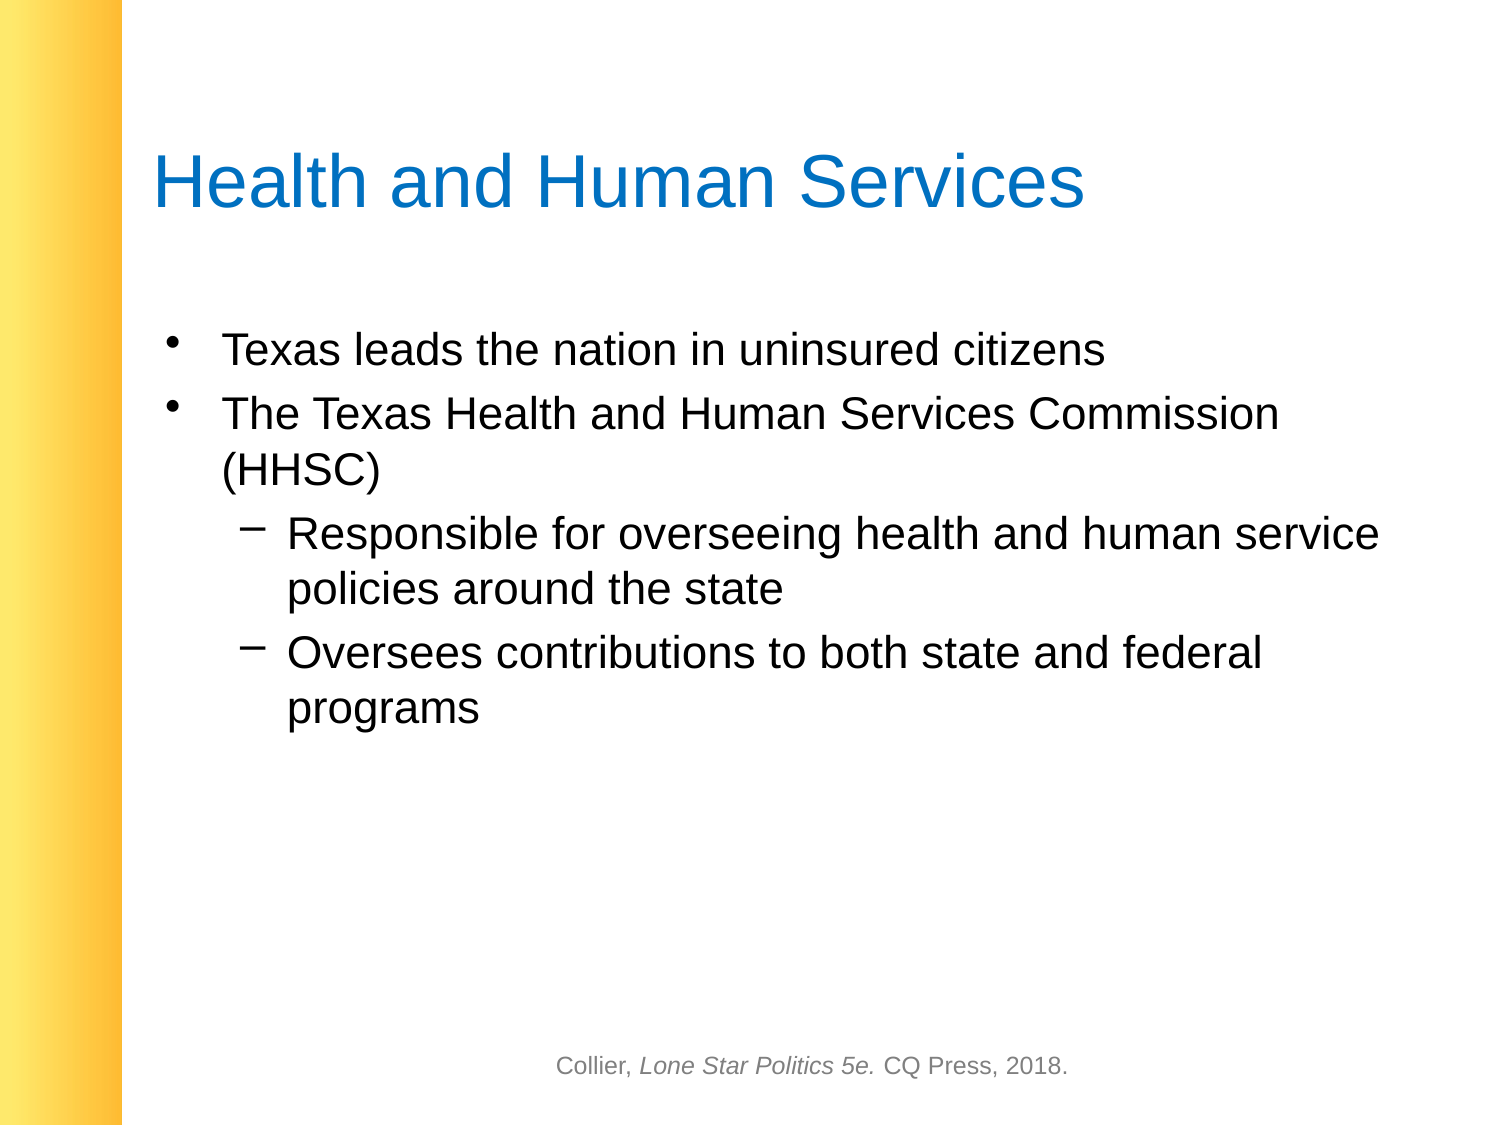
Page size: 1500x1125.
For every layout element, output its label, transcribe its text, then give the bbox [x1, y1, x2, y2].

list Texas leads the nation in uninsured citizens The Texas Health and Human Services Commission (HHSC) Responsible for overseeing health and human service policies around the state Oversees contributions to both state and federal programs [150, 313, 1400, 1088]
text_box Collier, Lone Star Politics 5e. CQ Press, 2018. [525, 1042, 1100, 1087]
title Health and Human Services [137, 125, 1450, 313]
picture [0, 0, 1500, 1125]
